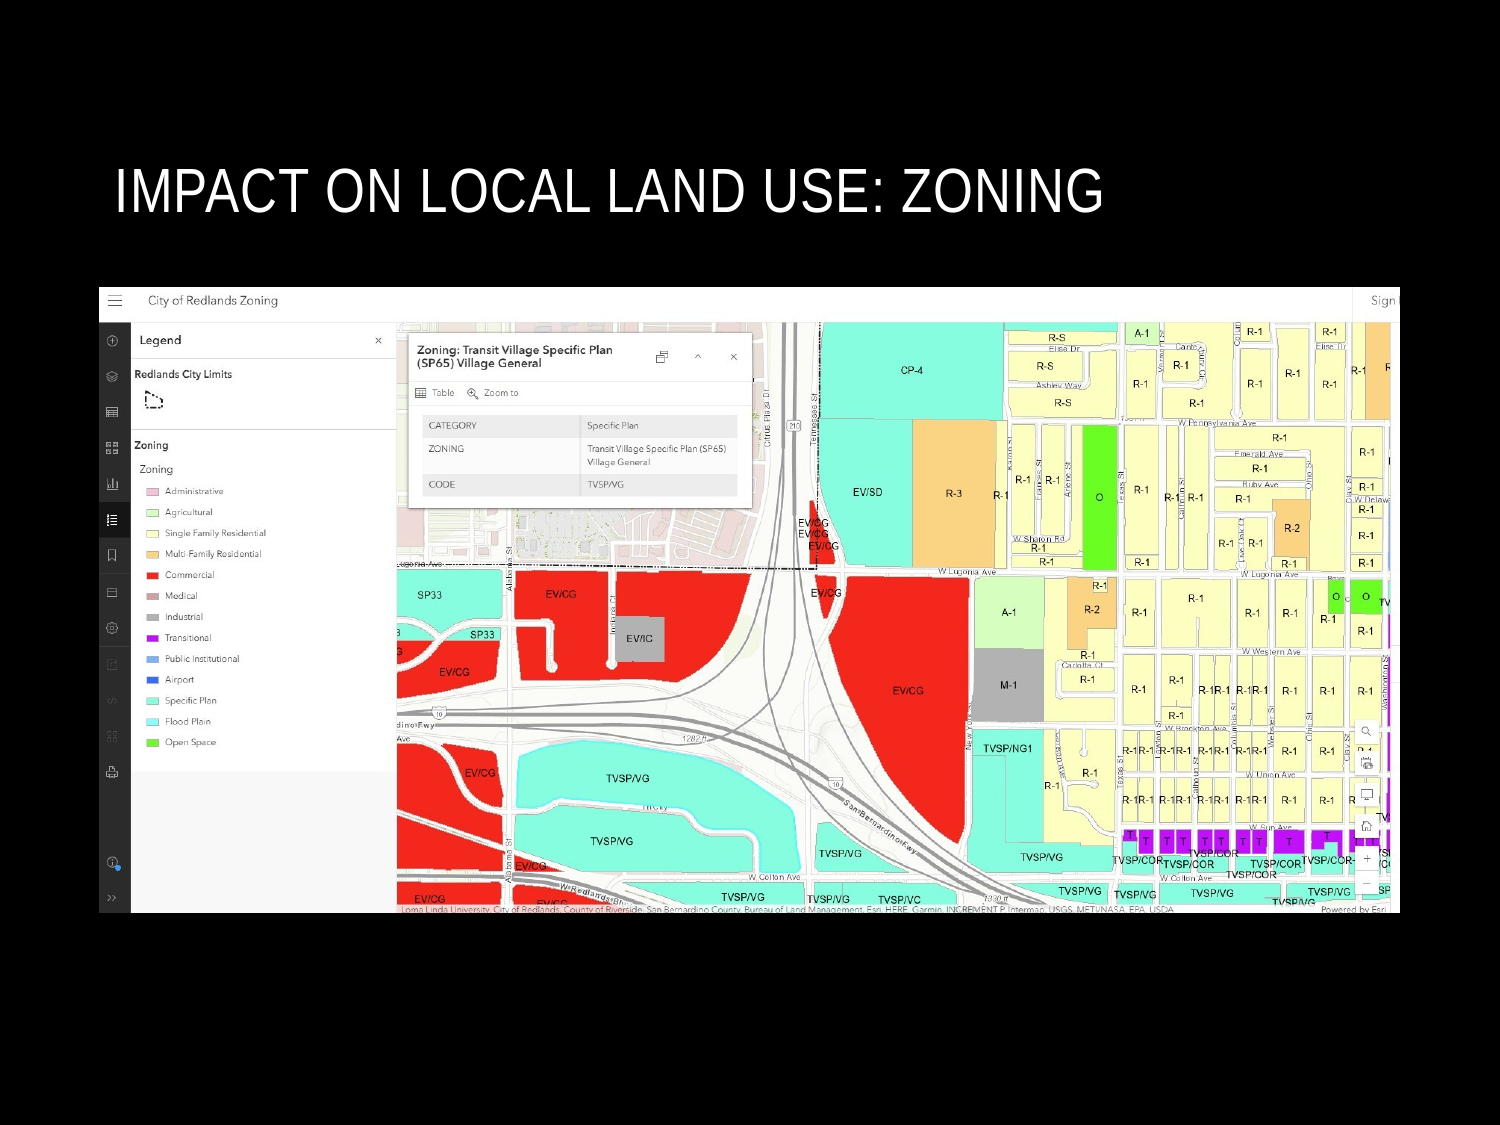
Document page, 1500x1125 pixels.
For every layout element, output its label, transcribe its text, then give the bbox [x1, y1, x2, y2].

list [99, 287, 1401, 913]
title IMPACT ON LOCAL LAND USE: ZONING [99, 45, 1400, 233]
